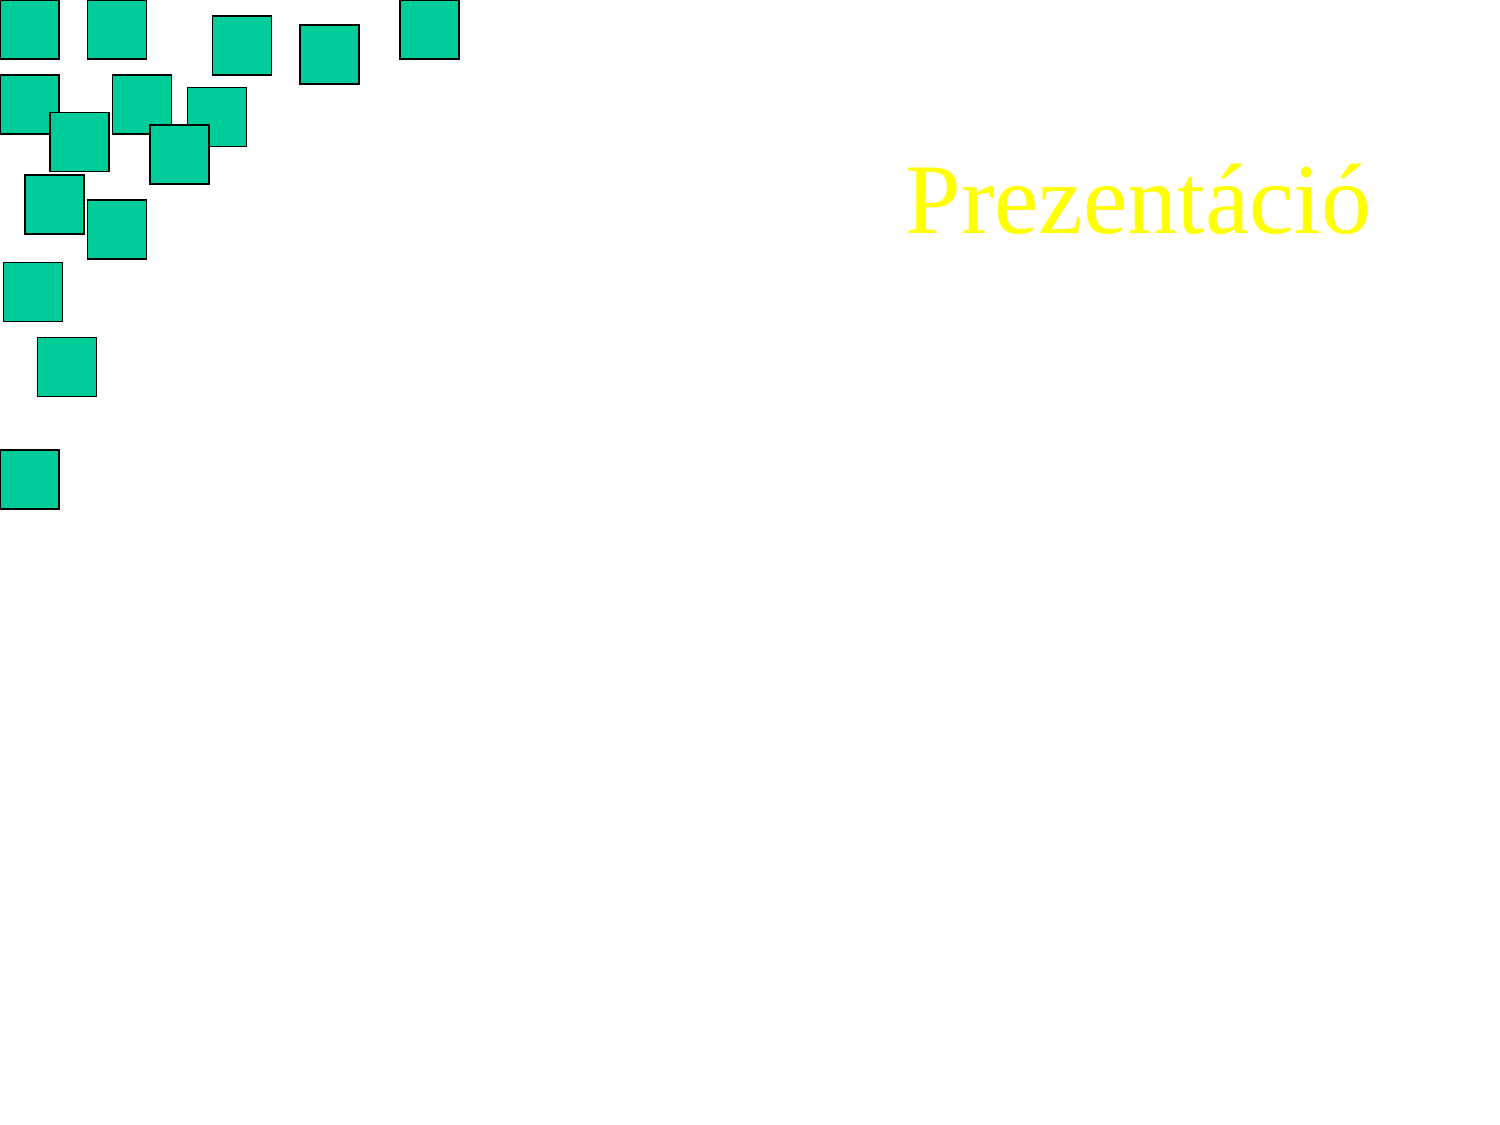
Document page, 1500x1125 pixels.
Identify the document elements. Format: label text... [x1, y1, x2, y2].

title Prezentáció [112, 99, 1388, 288]
